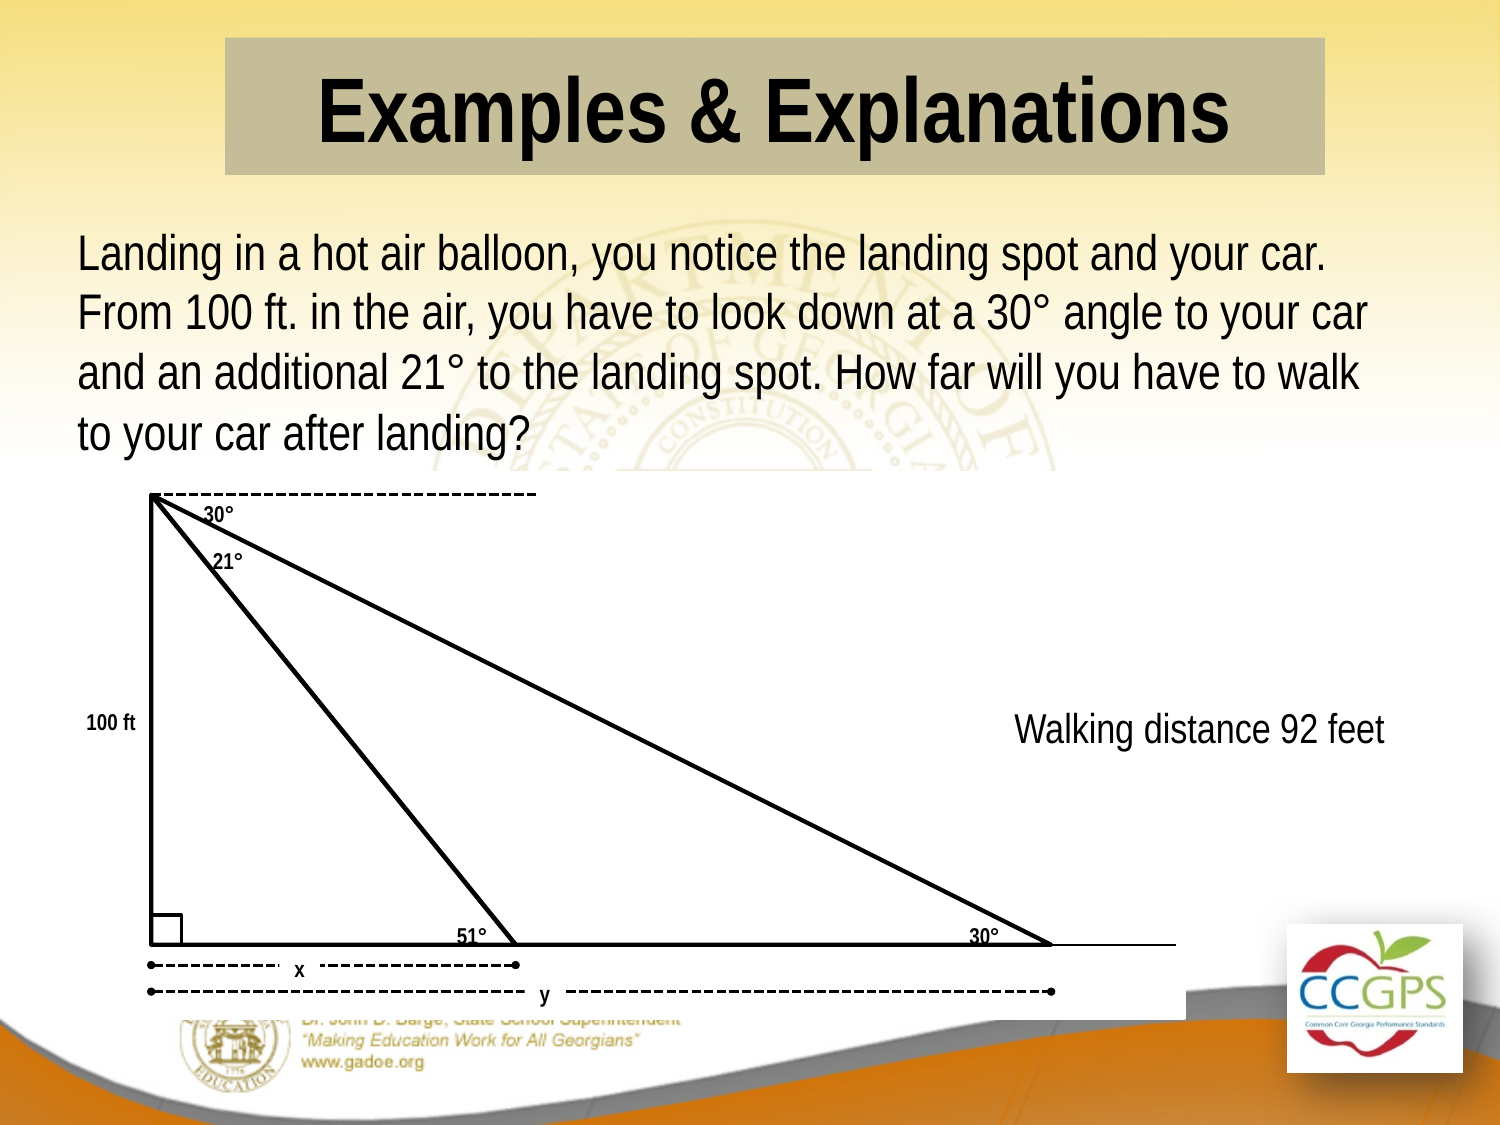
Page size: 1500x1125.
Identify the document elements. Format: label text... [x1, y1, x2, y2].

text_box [57, 472, 1185, 1019]
subtitle [62, 212, 1438, 926]
picture [0, 0, 1500, 1125]
title Examples & Explanations [224, 37, 1326, 176]
